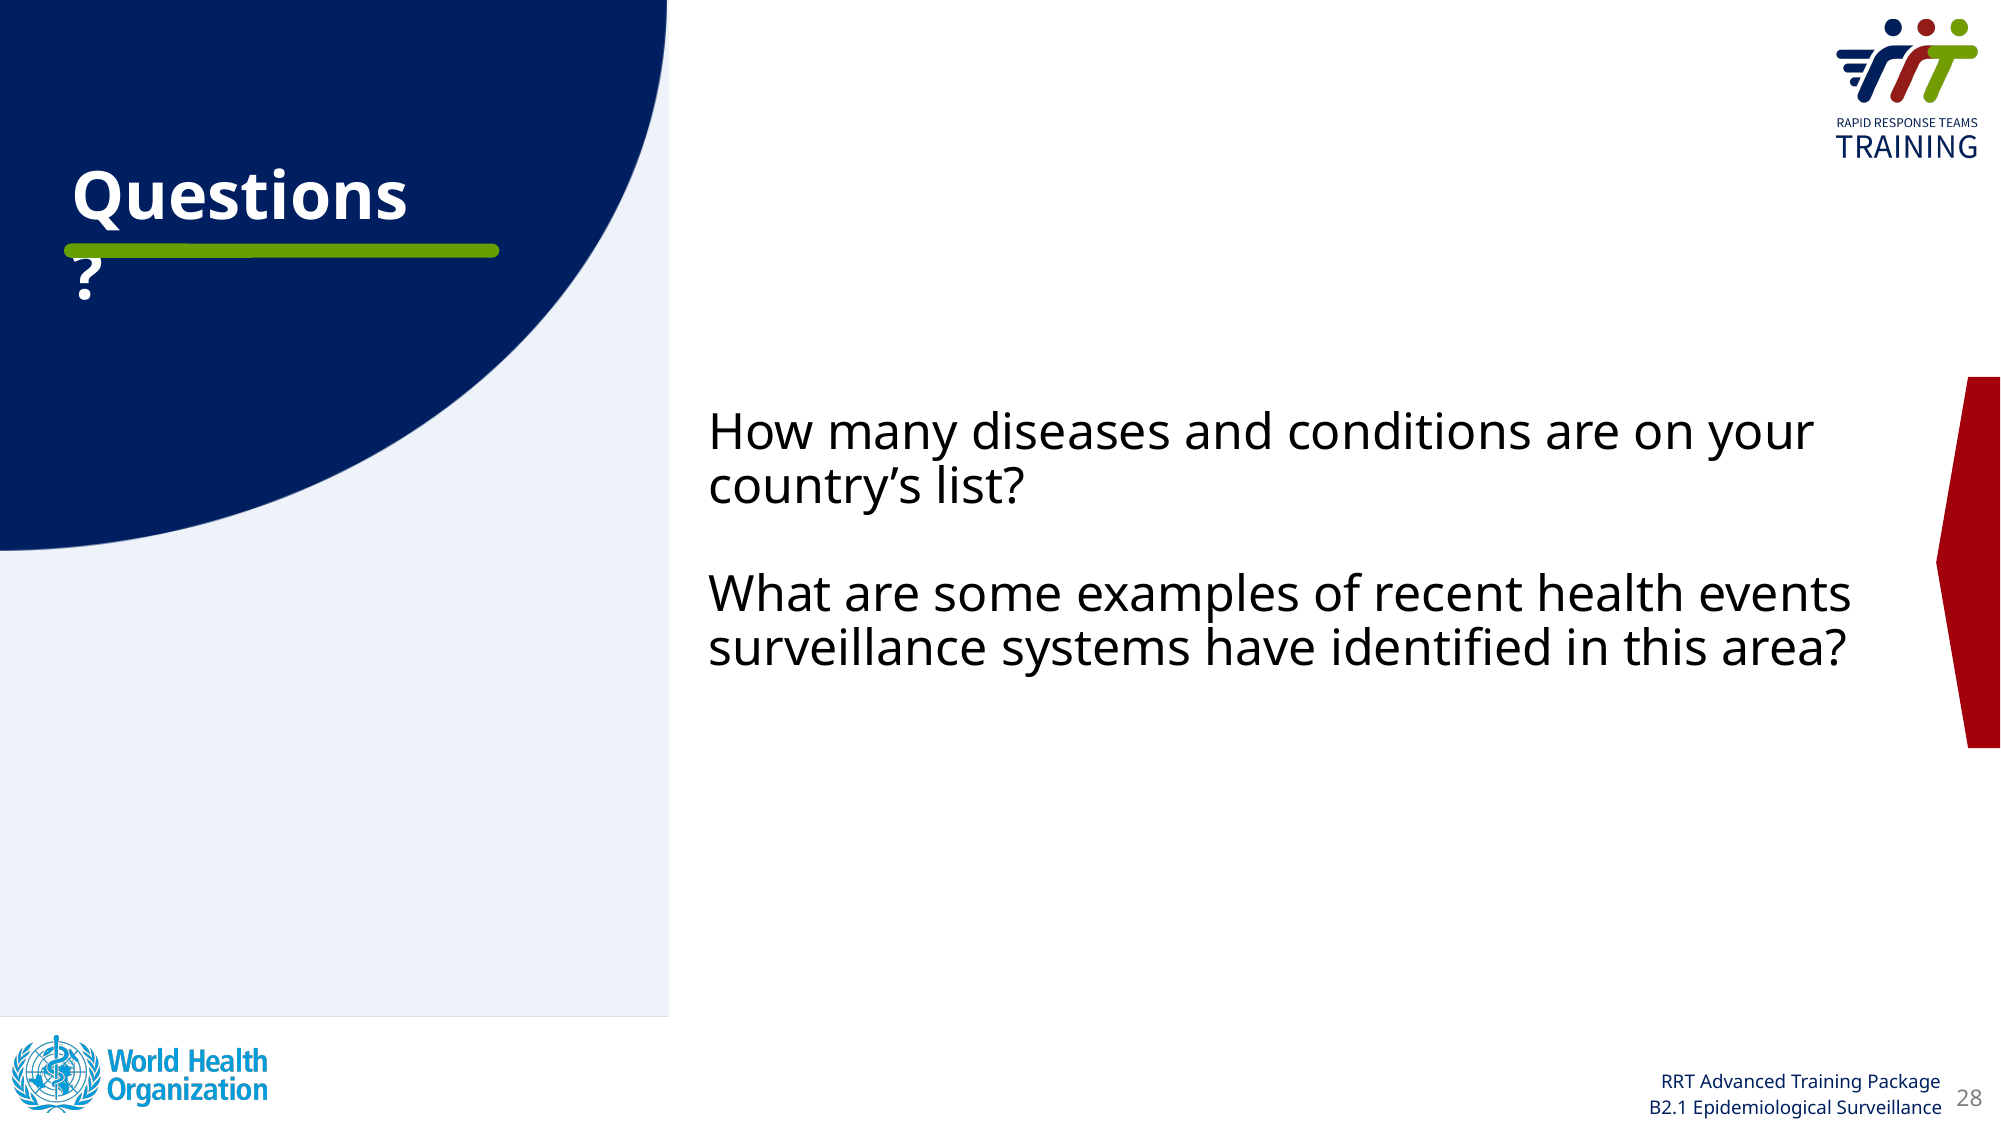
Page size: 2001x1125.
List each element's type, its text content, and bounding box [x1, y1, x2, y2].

picture [12, 1035, 267, 1113]
picture [58, 1050, 64, 1058]
picture [12, 1083, 48, 1113]
picture [0, 0, 669, 1018]
picture [1835, 19, 1978, 167]
list How many diseases and conditions are on your country’s list? What are some examples of recent health events surveillance systems have identified in this area? [700, 398, 1937, 811]
